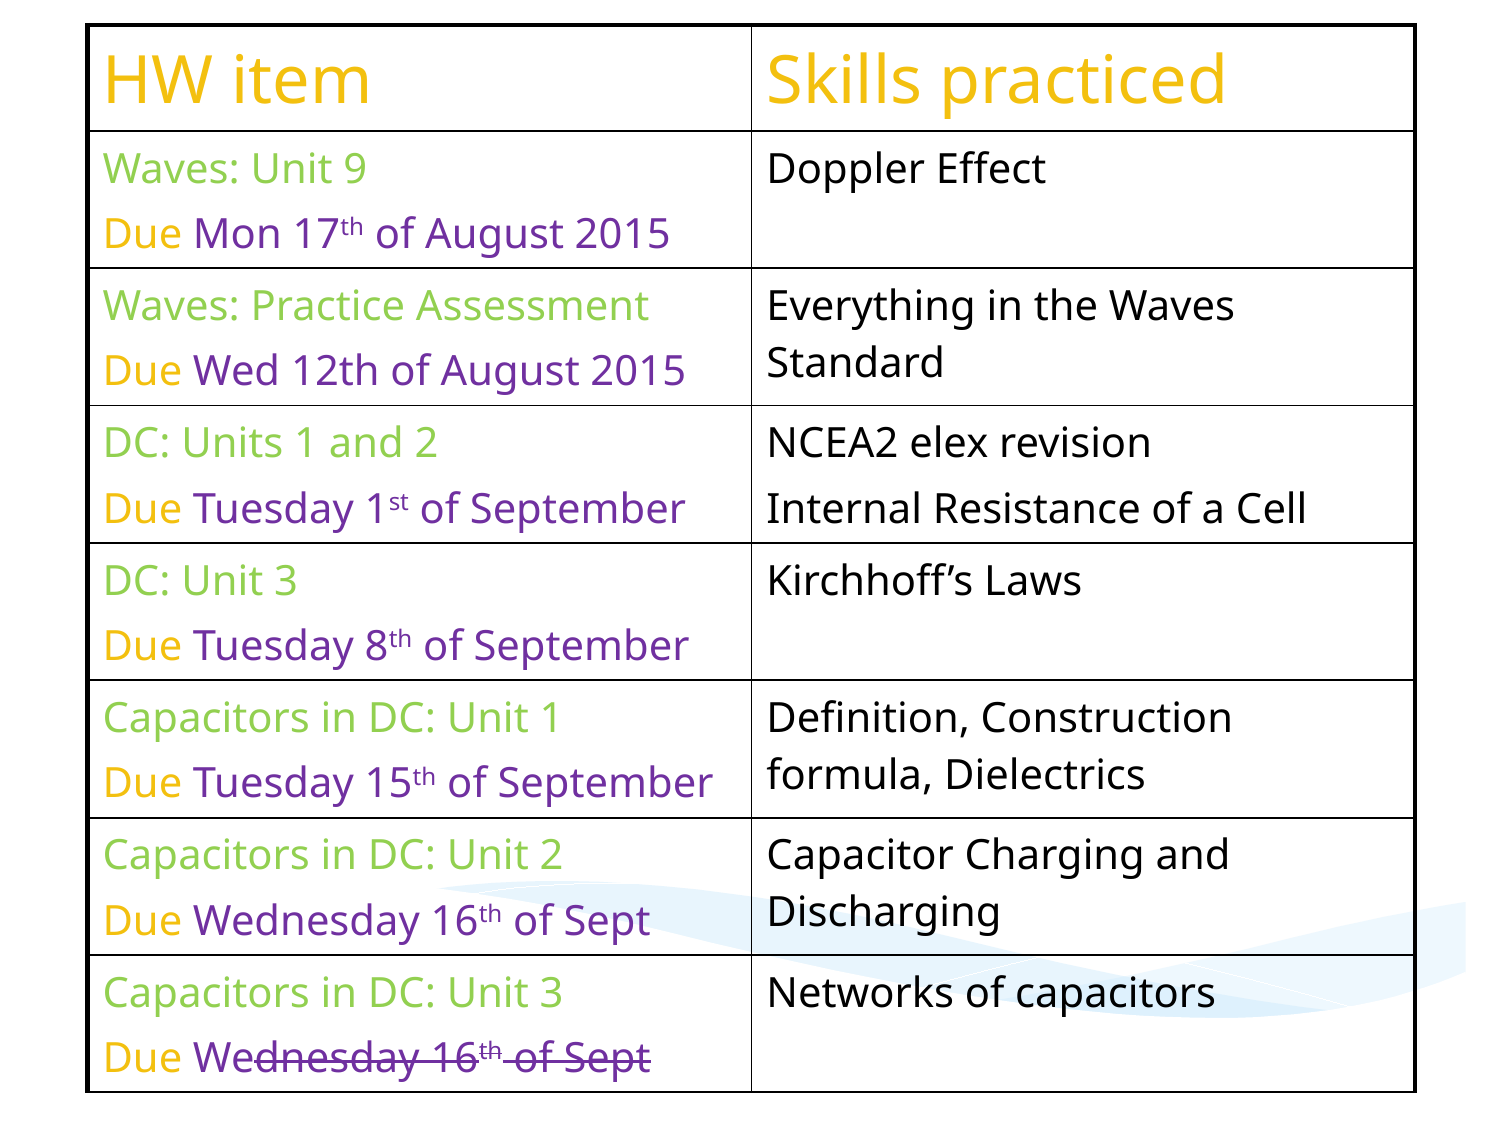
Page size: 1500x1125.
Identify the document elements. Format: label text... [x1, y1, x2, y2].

table_header Skills practiced [752, 27, 1413, 130]
table_cell Waves: Unit 9 Due Mon 17th of August 2015 [90, 132, 751, 267]
table_cell Definition, Construction formula, Dielectrics [752, 681, 1413, 817]
table_cell Doppler Effect [752, 132, 1413, 267]
table_cell Everything in the Waves Standard [752, 269, 1413, 405]
table_cell Capacitors in DC: Unit 2 Due Wednesday 16th of Sept [90, 819, 751, 954]
table_cell Capacitor Charging and Discharging [752, 819, 1413, 954]
table_cell Kirchhoff’s Laws [752, 544, 1413, 679]
table_cell DC: Unit 3 Due Tuesday 8th of September [90, 544, 751, 679]
table_cell Networks of capacitors [752, 956, 1413, 1091]
table_cell Capacitors in DC: Unit 1 Due Tuesday 15th of September [90, 681, 751, 817]
table_cell Waves: Practice Assessment Due Wed 12th of August 2015 [90, 269, 751, 405]
table_header HW item [90, 27, 751, 130]
table_cell NCEA2 elex revision Internal Resistance of a Cell [752, 406, 1413, 542]
table_cell DC: Units 1 and 2 Due Tuesday 1st of September [90, 406, 751, 542]
table_cell Capacitors in DC: Unit 3 Due Wednesday 16th of Sept [90, 956, 751, 1091]
